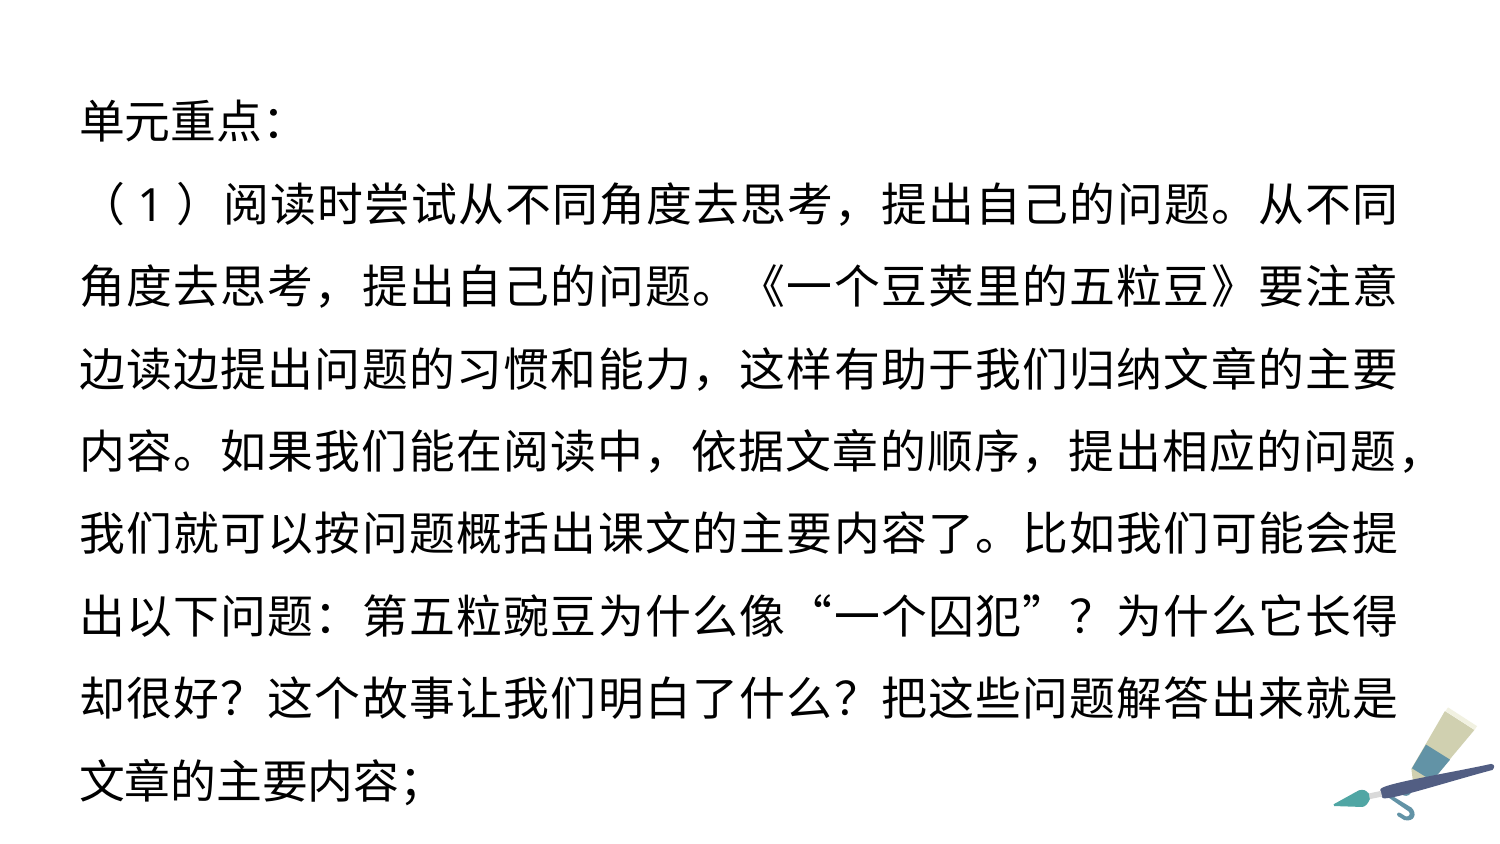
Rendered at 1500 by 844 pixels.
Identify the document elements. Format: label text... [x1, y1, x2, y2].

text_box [1358, 708, 1481, 844]
text_box 单元重点： （1）阅读时尝试从不同角度去思考，提出自己的问题。从不同角度去思考，提出自己的问题。《一个豆荚里的五粒豆》要注意边读边提出问题的习惯和能力，这样有助于我们归纳文章的主要内容。如果我们能在阅读中，依据文章的顺序，提出相应的问题，我们就可以按问题概括出课文的主要内容了。比如我们可能会提出以下问题：第五粒豌豆为什么像“一个囚犯”？为什么它长得却很好？这个故事让我们明白了什么？把这些问题解答出来就是文章的主要内容； [18, 58, 1415, 815]
